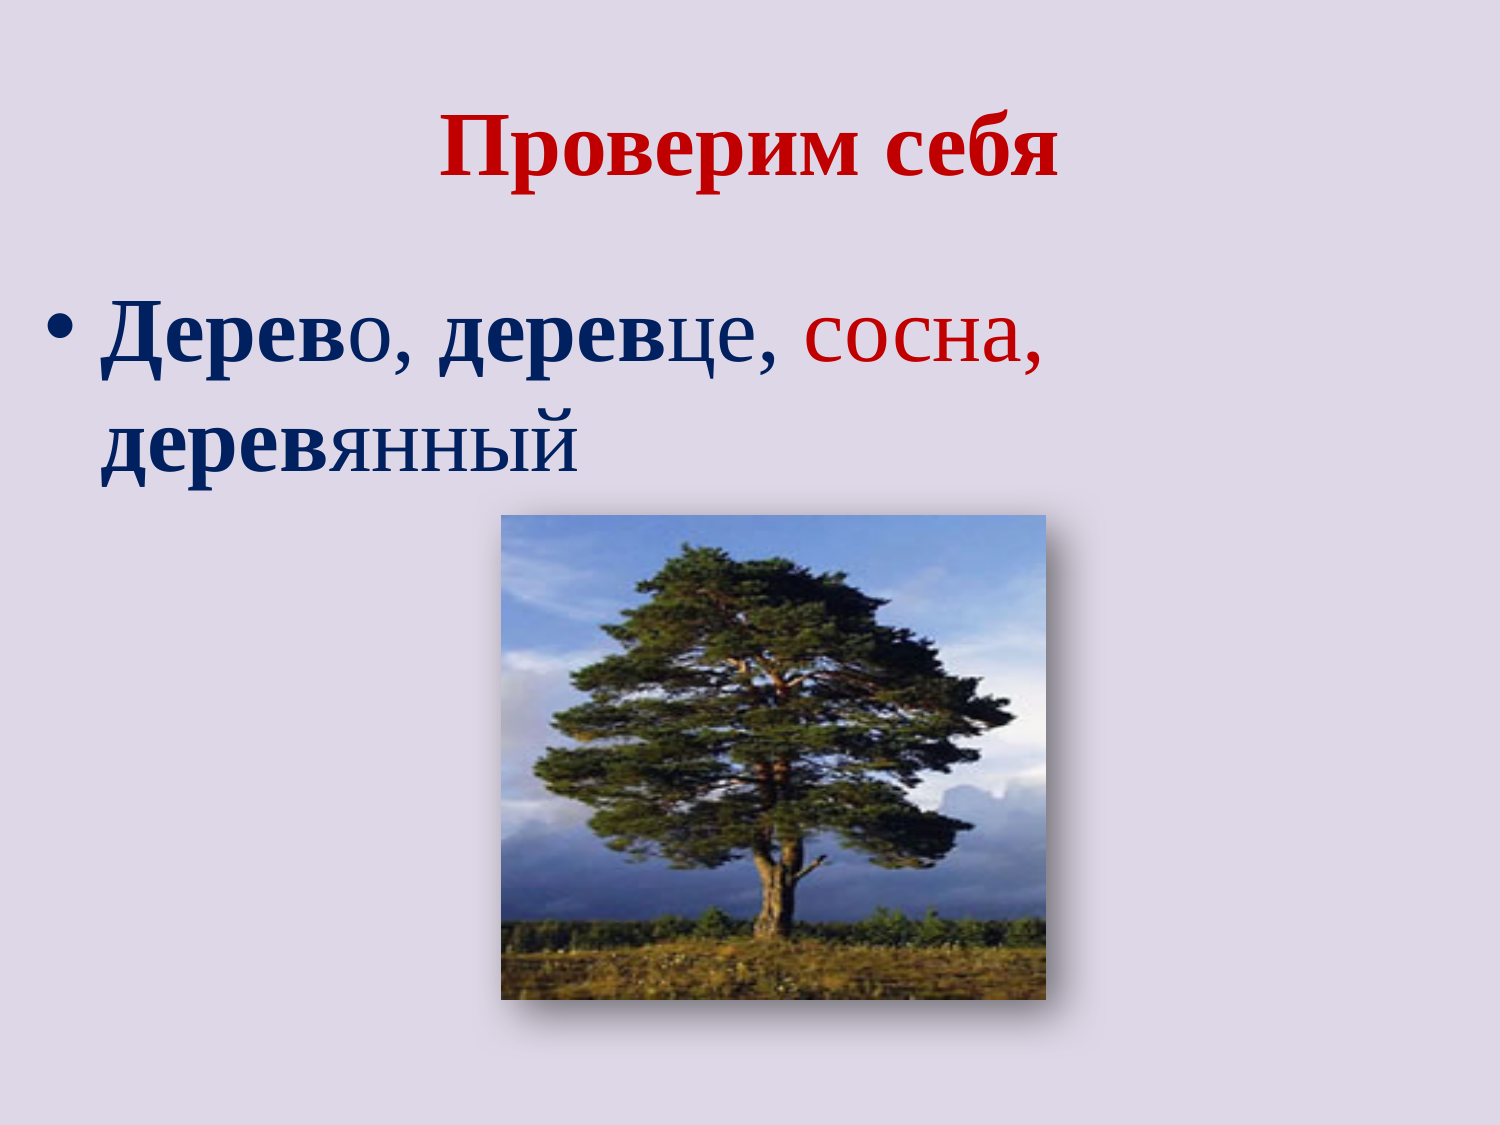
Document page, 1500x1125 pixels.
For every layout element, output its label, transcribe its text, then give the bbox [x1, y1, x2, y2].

title Проверим себя [75, 45, 1425, 233]
picture [501, 514, 1046, 1000]
list Дерево, деревце, сосна, деревянный [29, 262, 1471, 1005]
